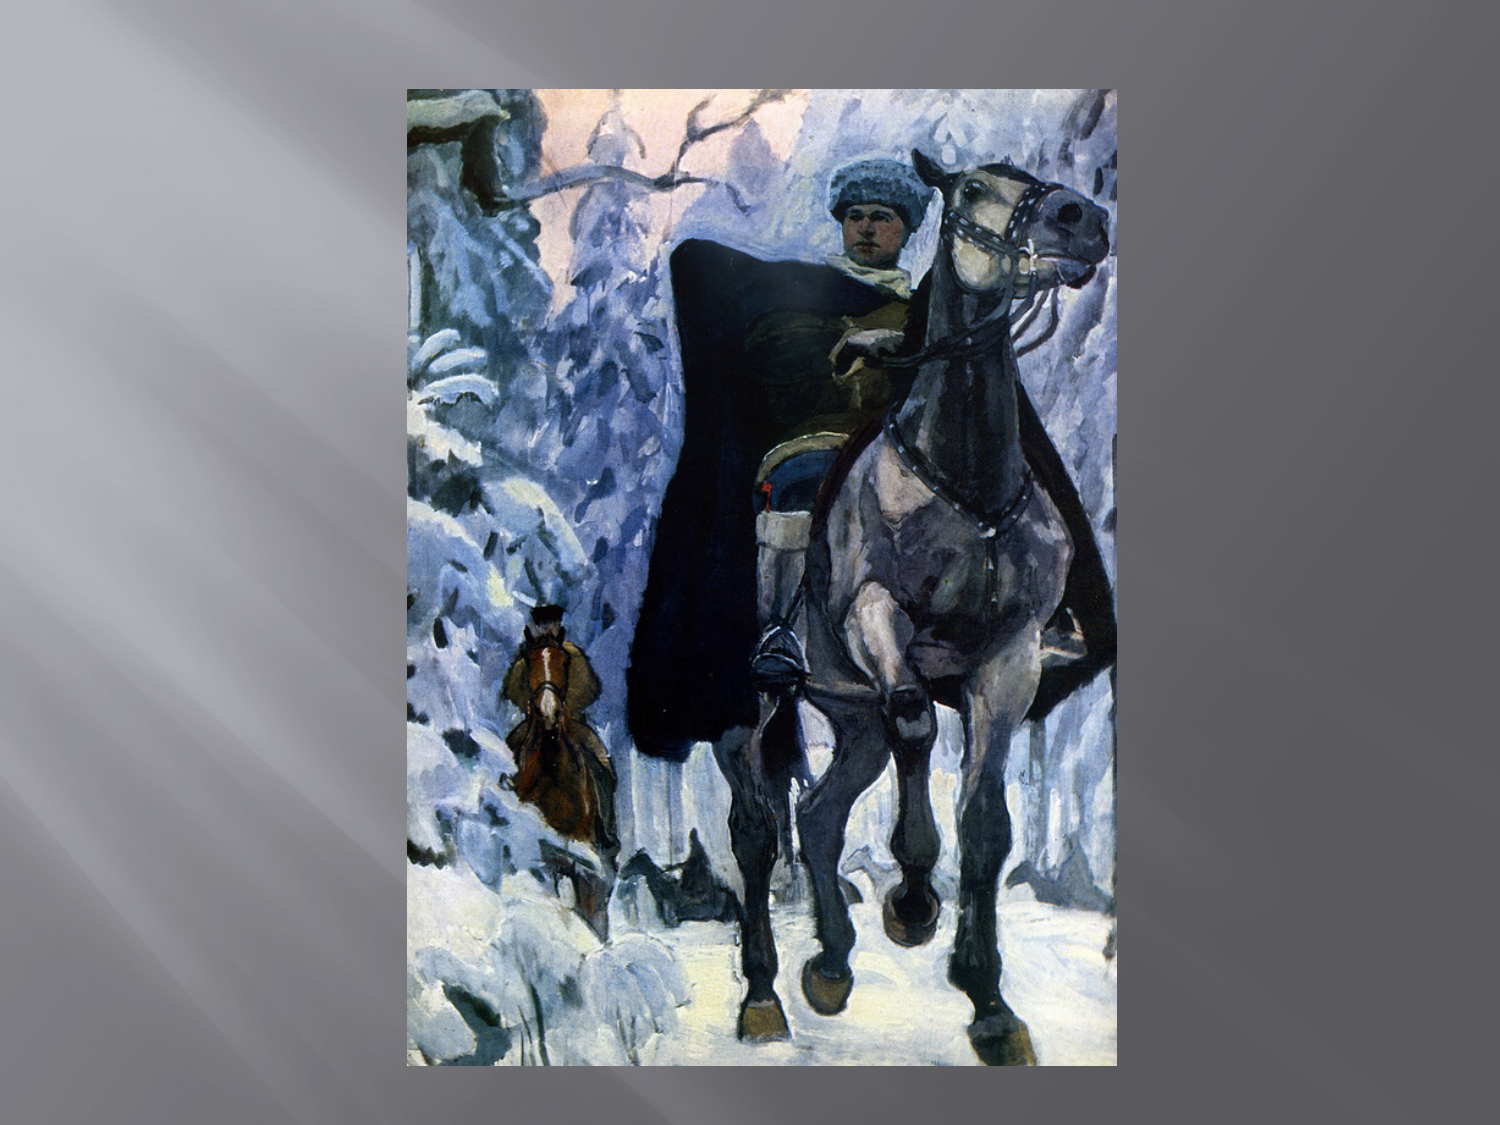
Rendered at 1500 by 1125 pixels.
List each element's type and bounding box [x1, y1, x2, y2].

list [407, 89, 1117, 1067]
